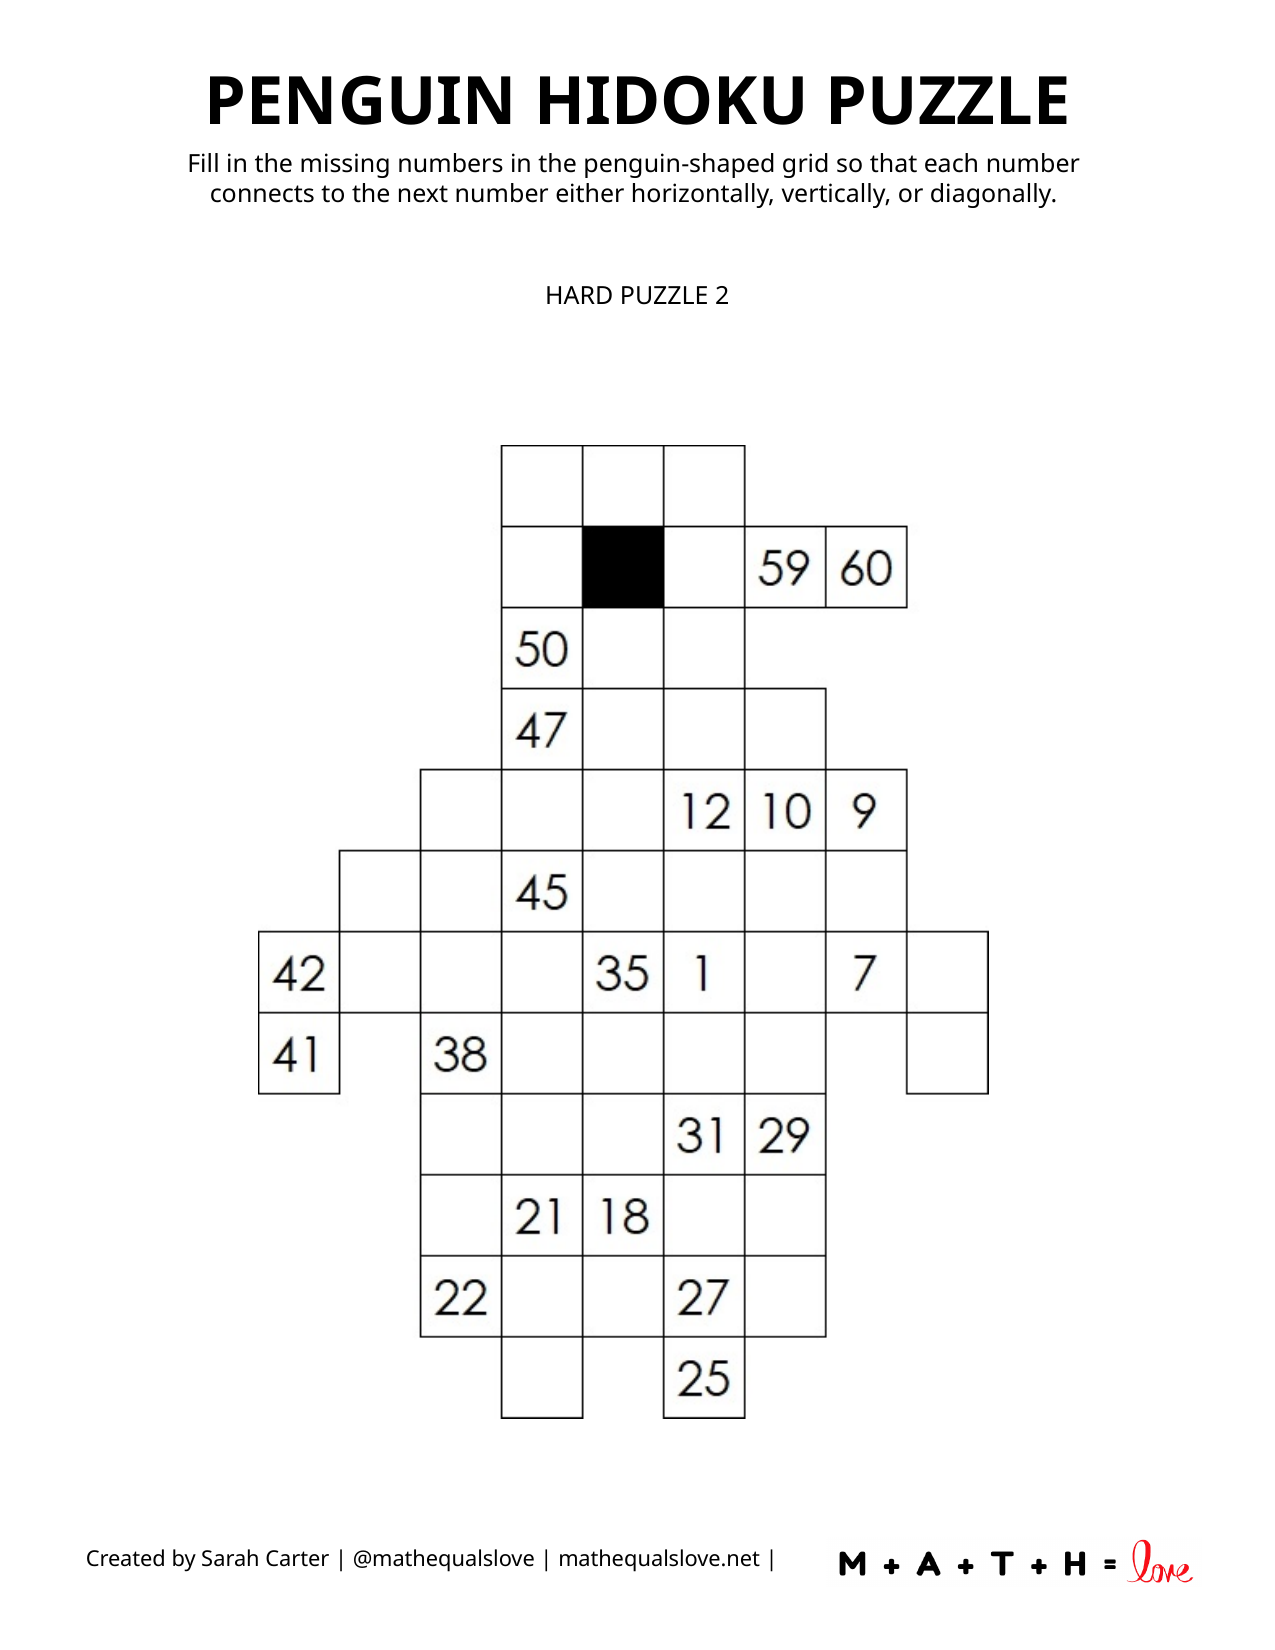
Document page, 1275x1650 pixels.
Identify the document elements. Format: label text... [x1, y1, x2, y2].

text_box PENGUIN HIDOKU PUZZLE [66, 50, 1211, 140]
picture [257, 445, 989, 1420]
picture [826, 1536, 1203, 1588]
text_box Fill in the missing numbers in the penguin-shaped grid so that each number connects to the next number either horizontally, vertically, or diagonally. [0, 140, 1275, 216]
text_box HARD PUZZLE 2 [437, 279, 838, 330]
text_box Created by Sarah Carter | @mathequalslove | mathequalslove.net | [70, 1537, 826, 1579]
